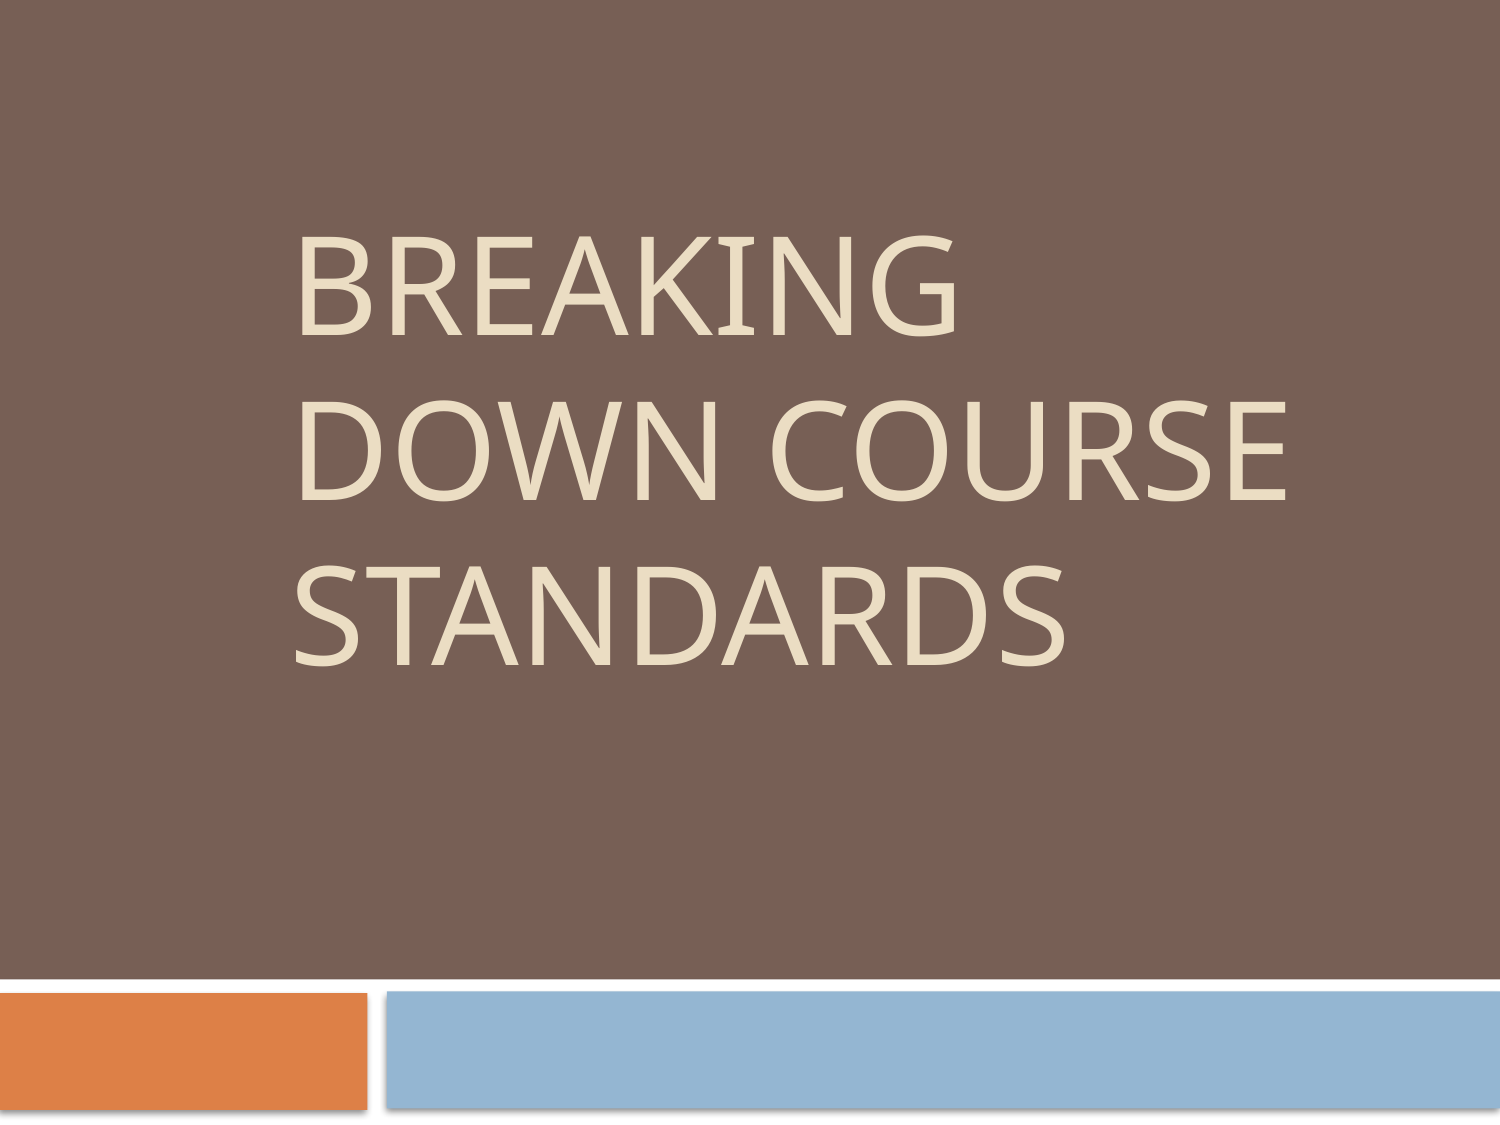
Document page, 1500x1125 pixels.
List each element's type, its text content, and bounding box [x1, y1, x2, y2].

title Breaking Down Course Standards [275, 399, 1338, 700]
